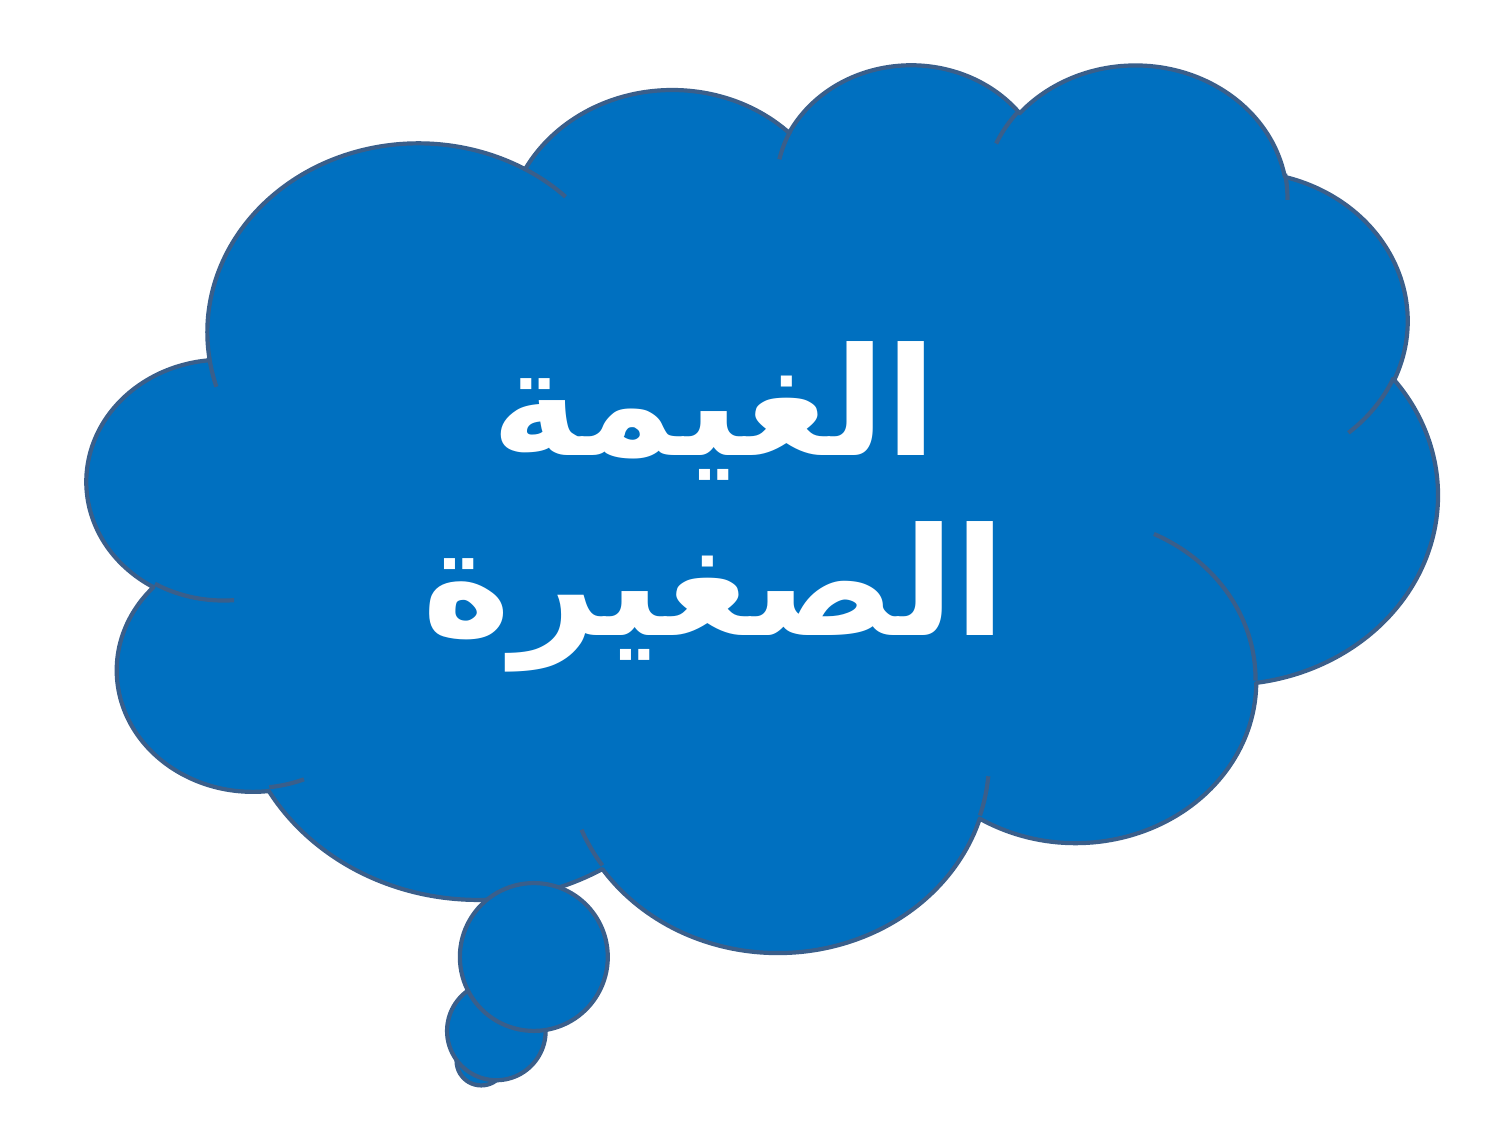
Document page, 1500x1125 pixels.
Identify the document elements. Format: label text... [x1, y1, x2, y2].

text_box الغيمة الصغيرة [84, 63, 1441, 1088]
